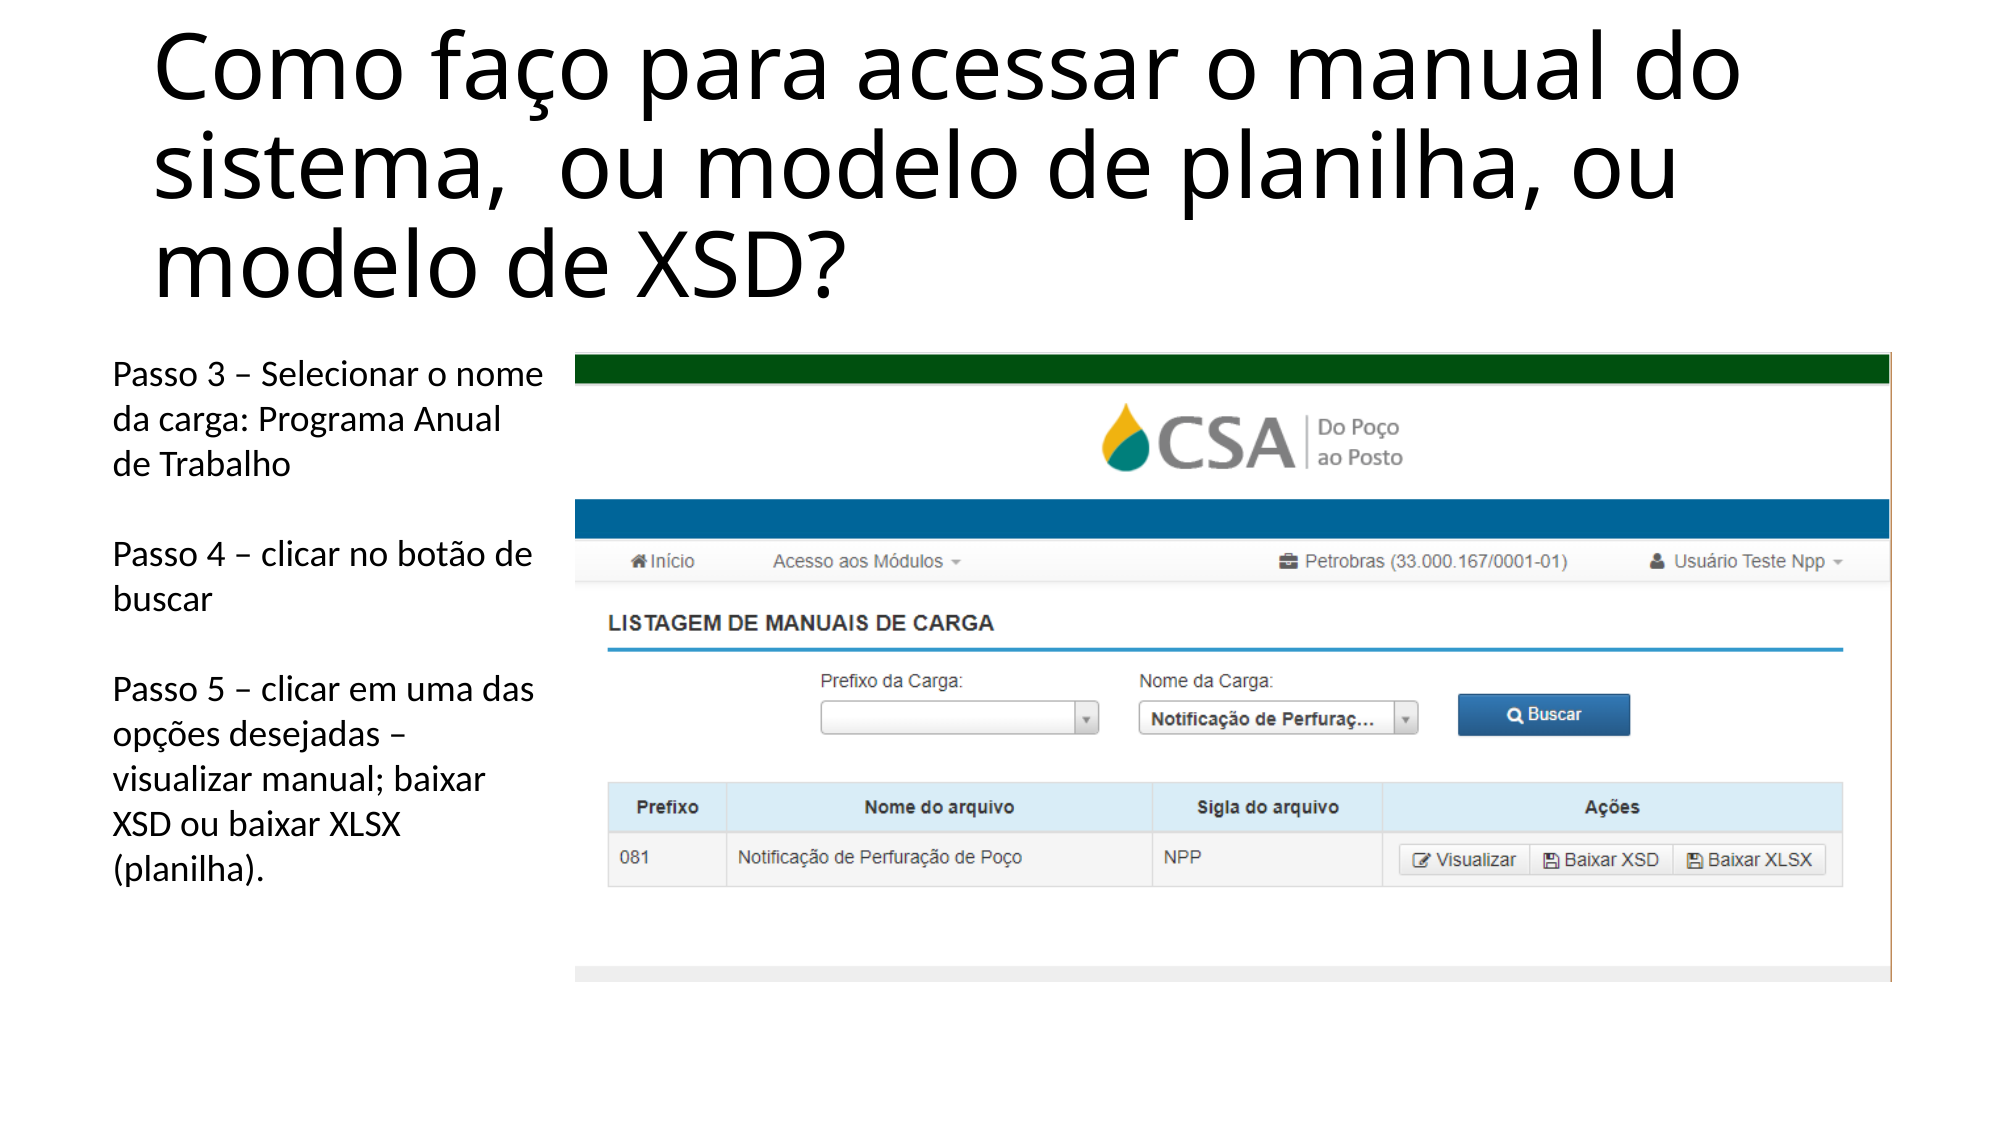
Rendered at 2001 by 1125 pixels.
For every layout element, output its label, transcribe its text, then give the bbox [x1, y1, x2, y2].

title Como faço para acessar o manual do sistema, ou modelo de planilha, ou modelo de XSD? [137, 59, 1863, 278]
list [575, 352, 1892, 982]
text_box Passo 3 – Selecionar o nome da carga: Programa Anual de Trabalho Passo 4 – clicar no botão de buscar Passo 5 – clicar em uma das opções desejadas – visualizar manual; baixar XSD ou baixar XLSX (planilha). [97, 341, 562, 896]
